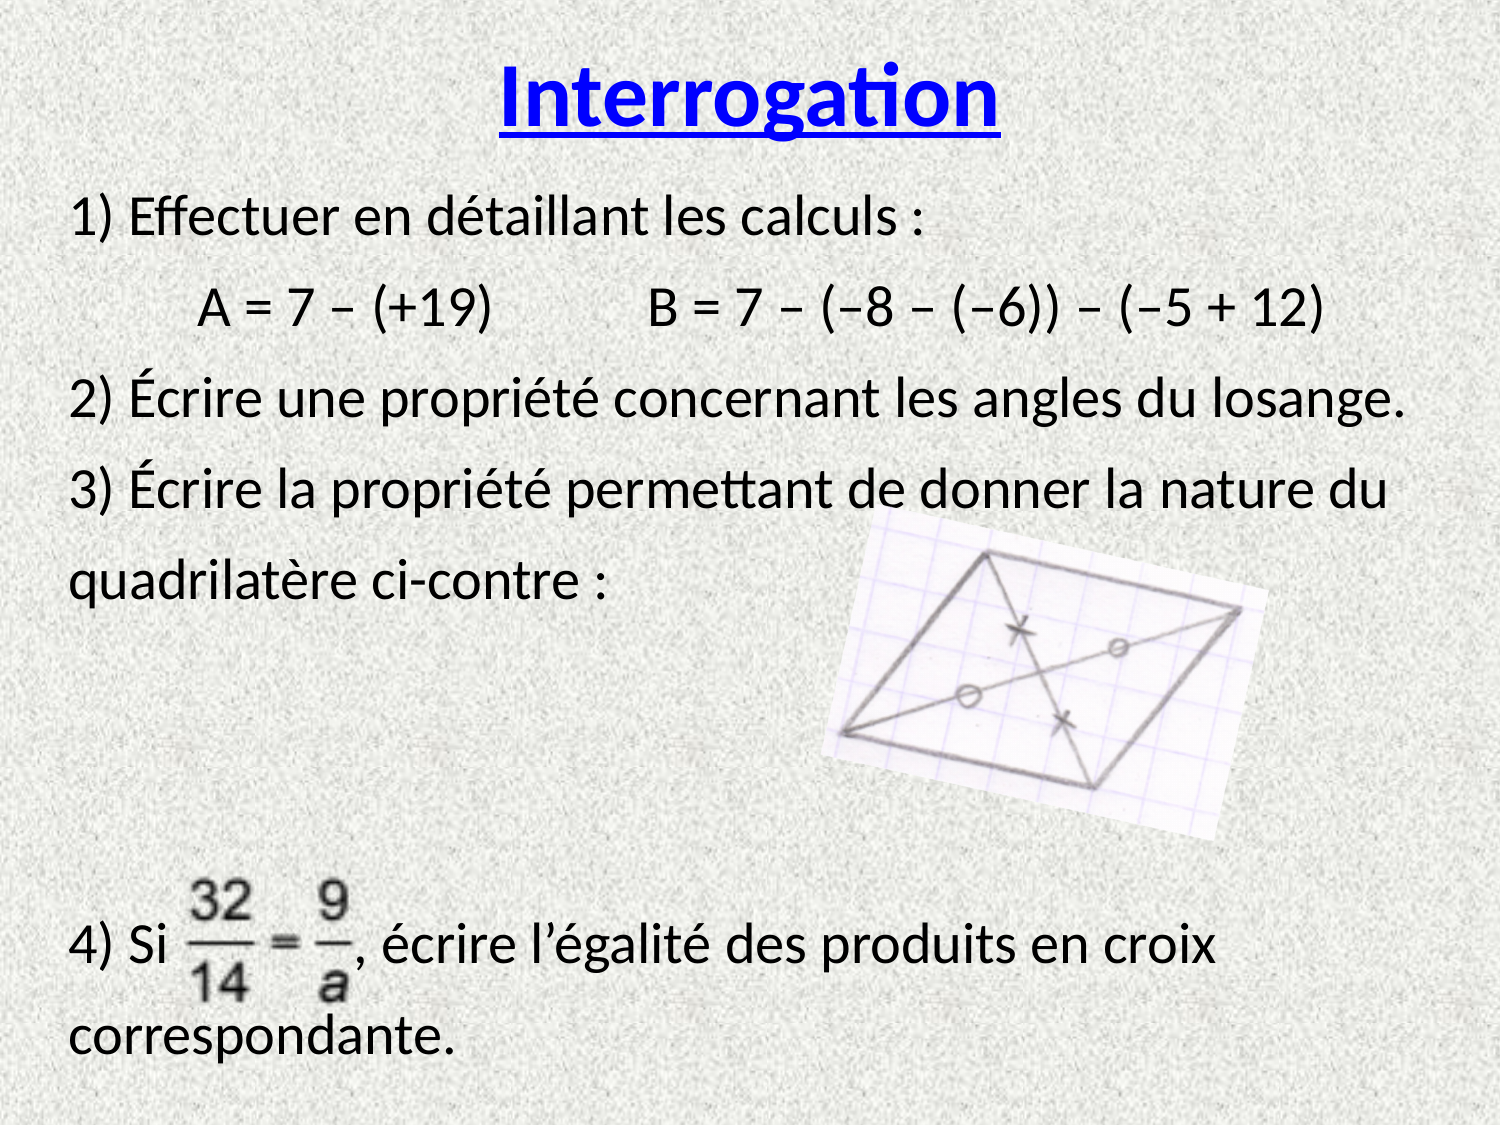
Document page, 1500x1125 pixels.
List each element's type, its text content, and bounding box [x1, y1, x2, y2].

list 1) Effectuer en détaillant les calculs : A = 7 – (+19) B = 7 – (–8 – (–6)) – (–5 + 12) 2) Écrire une propriété concernant les angles du losange. 3) Écrire la propriété permettant de donner la nature du quadrilatère ci-contre : 4) Si , écrire l’égalité des produits en croix correspondante. [53, 148, 1471, 1083]
title Interrogation [75, 0, 1425, 148]
picture [0, 0, 1500, 1125]
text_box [179, 857, 361, 1011]
picture [821, 505, 1268, 840]
